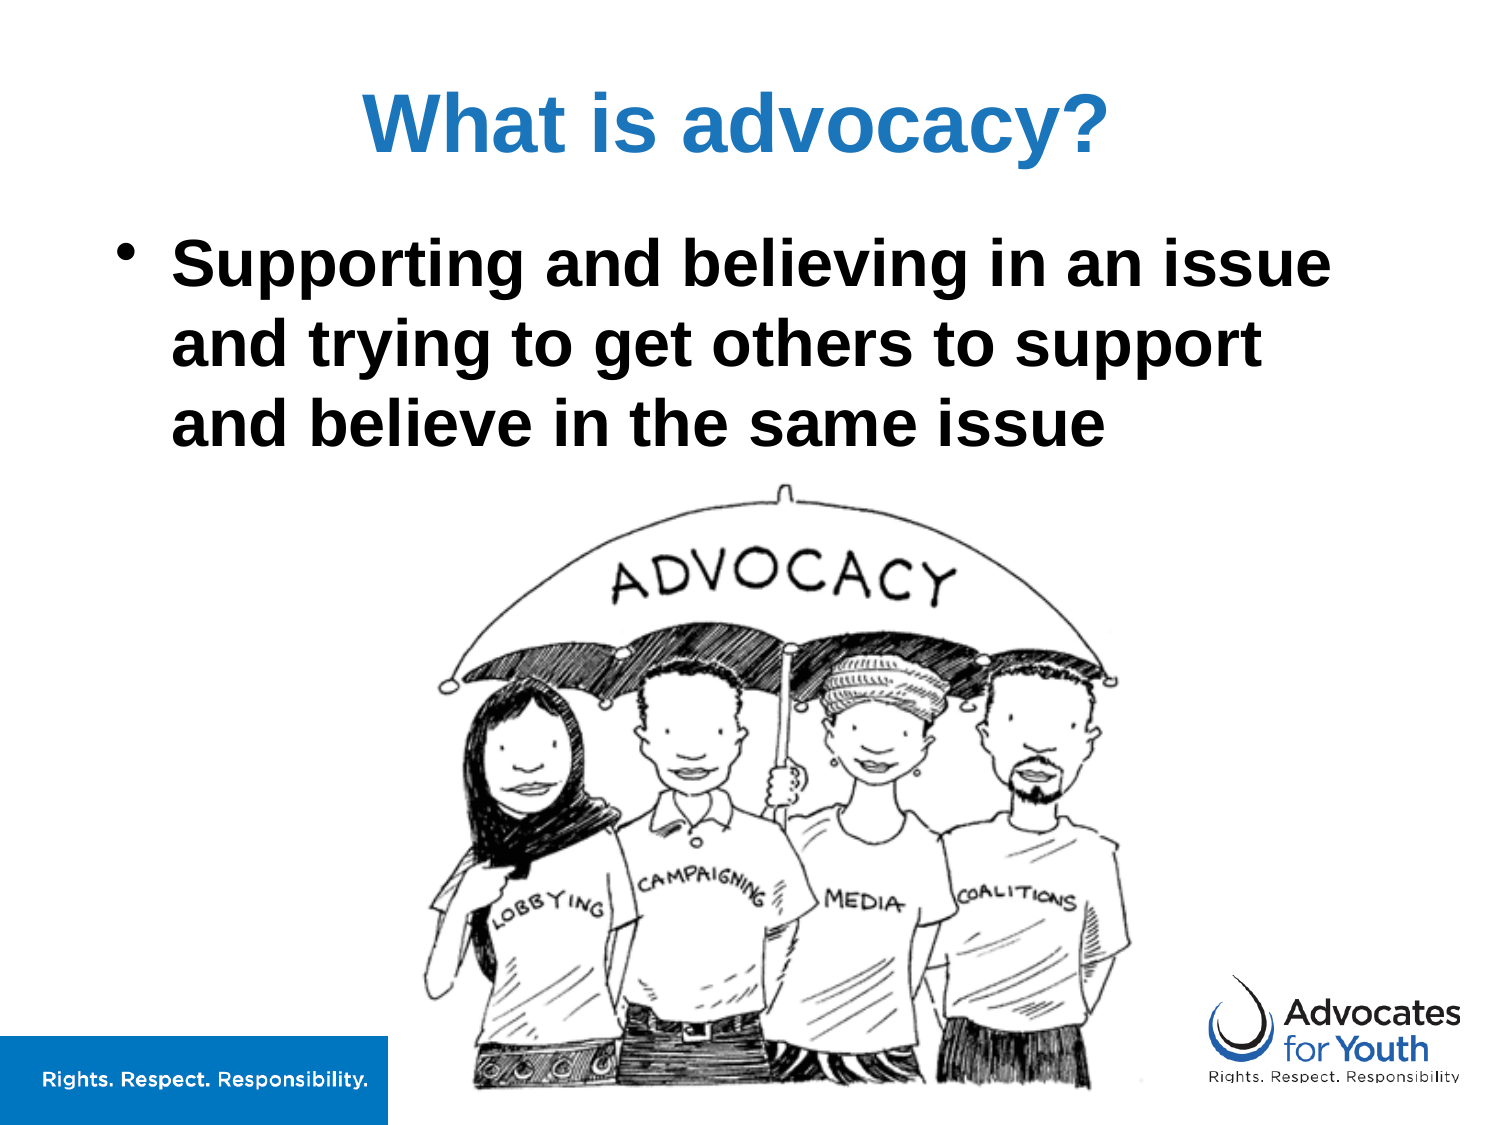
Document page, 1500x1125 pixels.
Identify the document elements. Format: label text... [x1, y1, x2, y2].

title What is advocacy? [99, 24, 1375, 212]
picture [412, 474, 1147, 1110]
picture [1208, 974, 1461, 1083]
picture [0, 1036, 388, 1125]
list Supporting and believing in an issue and trying to get others to support and believe in the same issue [99, 212, 1413, 600]
